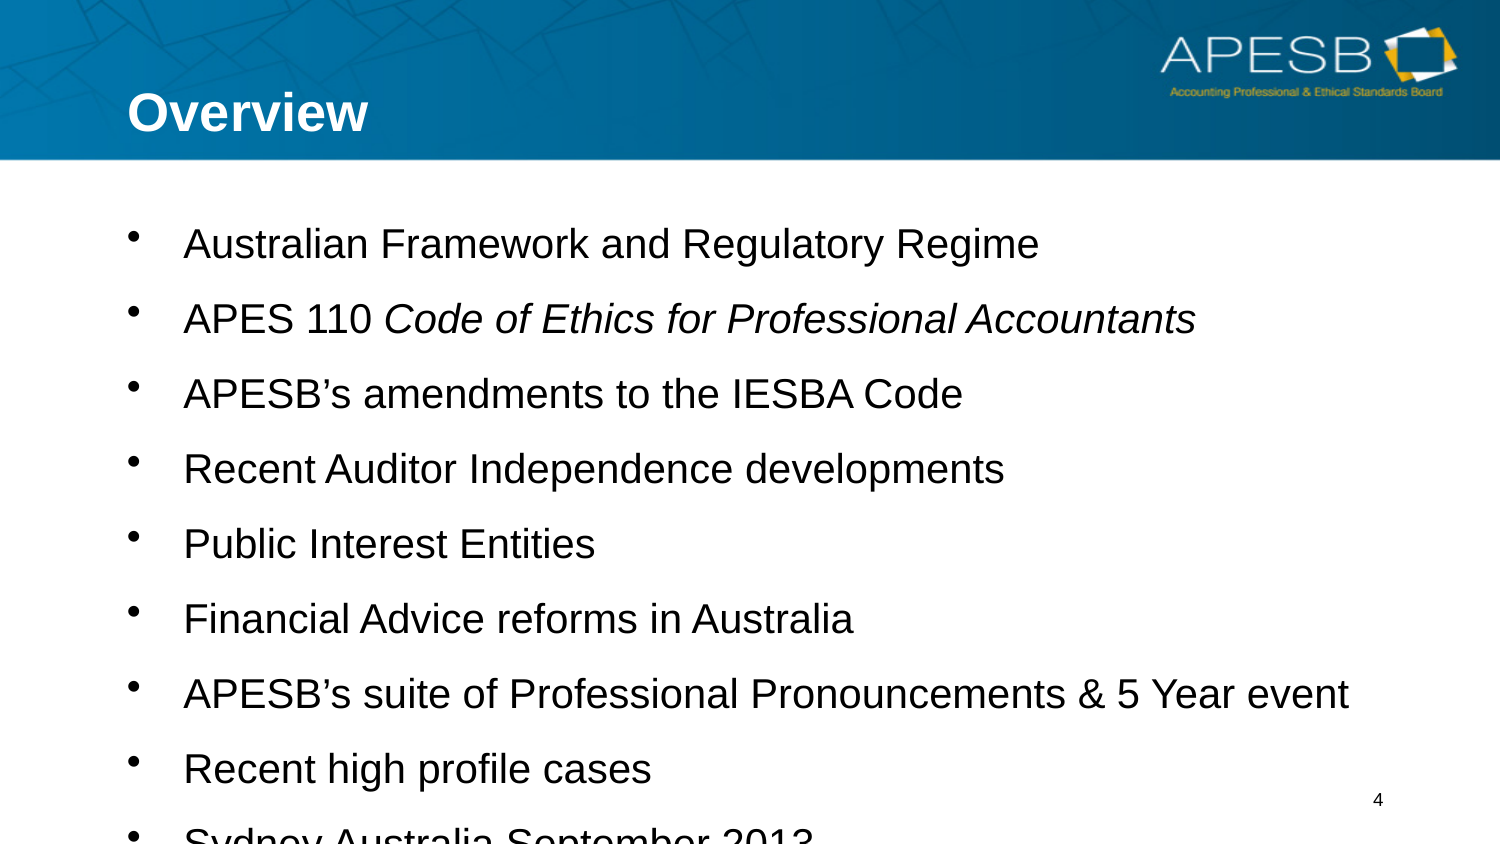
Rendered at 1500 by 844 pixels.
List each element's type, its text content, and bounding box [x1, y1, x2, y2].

title Overview [112, 37, 1388, 150]
picture [1388, 28, 1457, 82]
picture [1412, 87, 1442, 96]
picture [0, 159, 1500, 844]
text_box Australian Framework and Regulatory Regime APES 110 Code of Ethics for Professional Accountants APESB’s amendments to the IESBA Code Recent Auditor Independence developments Public Interest Entities Financial Advice reforms in Australia APESB’s suite of Professional Pronouncements & 5 Year event Recent high profile cases Sydney Australia September 2013 [112, 209, 1388, 772]
picture [1388, 88, 1407, 96]
